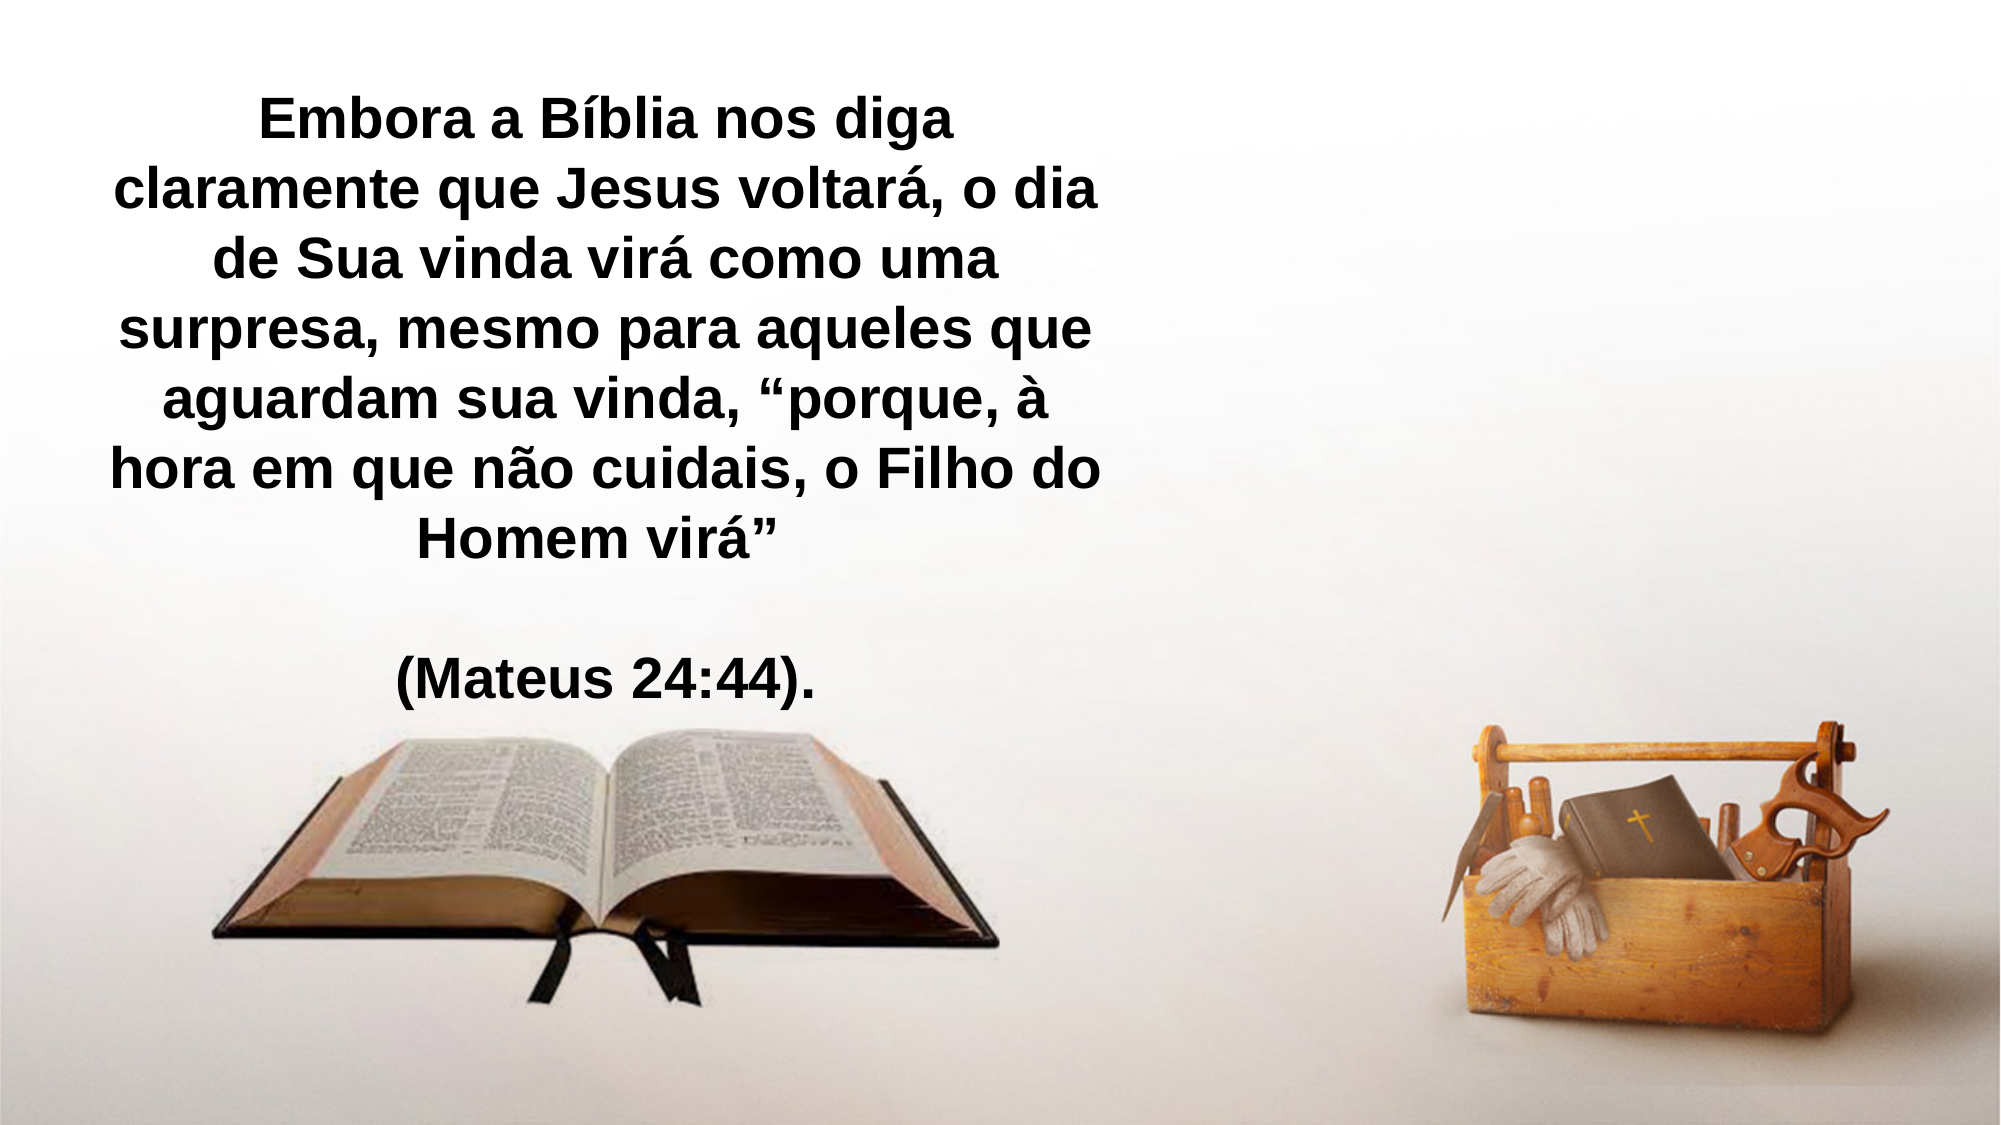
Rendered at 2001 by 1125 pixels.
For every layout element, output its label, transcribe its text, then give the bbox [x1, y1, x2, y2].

picture [0, 0, 2001, 1125]
text_box Embora a Bíblia nos diga claramente que Jesus voltará, o dia de Sua vinda virá como uma surpresa, mesmo para aqueles que aguardam sua vinda, “porque, à hora em que não cuidais, o Filho do Homem virá” (Mateus 24:44). [91, 73, 1121, 718]
